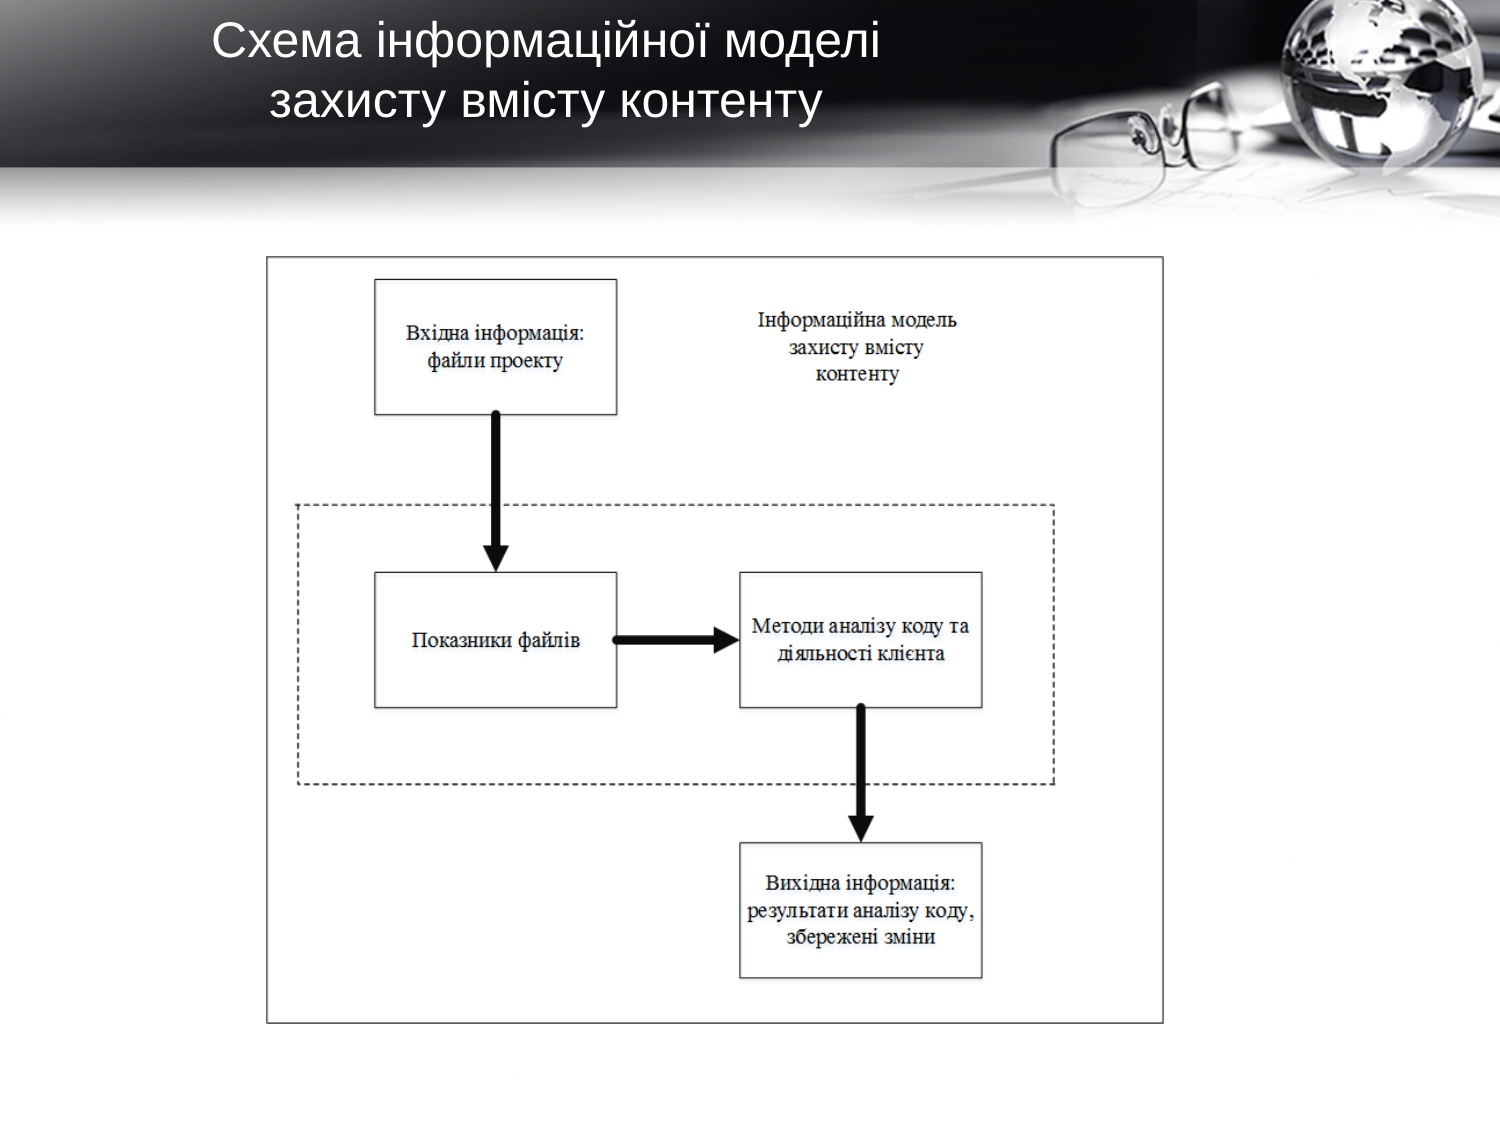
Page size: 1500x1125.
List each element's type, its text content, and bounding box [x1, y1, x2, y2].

text_box Схема інформаційної моделі захисту вмісту контенту [171, 0, 922, 135]
picture [0, 0, 1500, 1125]
